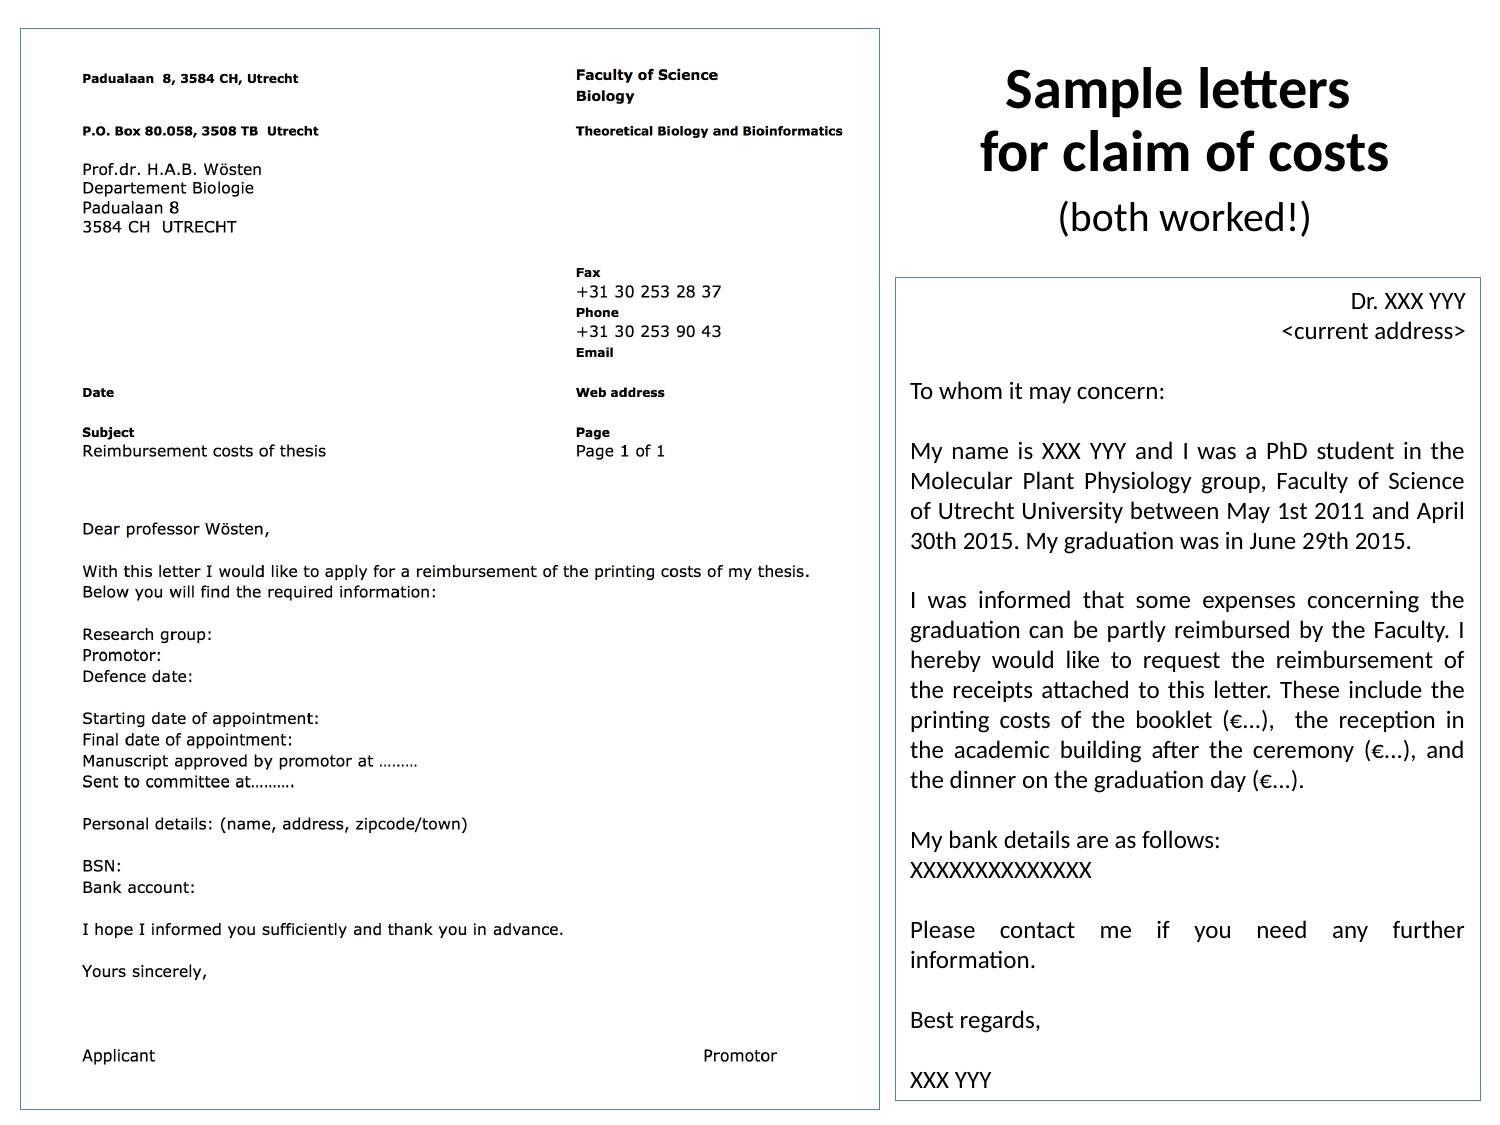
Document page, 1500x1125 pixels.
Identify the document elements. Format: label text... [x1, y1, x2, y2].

picture [20, 28, 880, 1110]
text_box Sample letters for claim of costs (both worked!) [884, 46, 1500, 252]
text_box Dr. XXX YYY <current address> To whom it may concern: My name is XXX YYY and I was a PhD student in the Molecular Plant Physiology group, Faculty of Science of Utrecht University between May 1st 2011 and April 30th 2015. My graduation was in June 29th 2015. I was informed that some expenses concerning the graduation can be partly reimbursed by the Faculty. I hereby would like to request the reimbursement of the receipts attached to this letter. These include the printing costs of the booklet (€...), the reception in the academic building after the ceremony (€...), and the dinner on the graduation day (€...). My bank details are as follows: XXXXXXXXXXXXXX Please contact me if you need any further information. Best regards, XXX YYY [895, 277, 1481, 1101]
